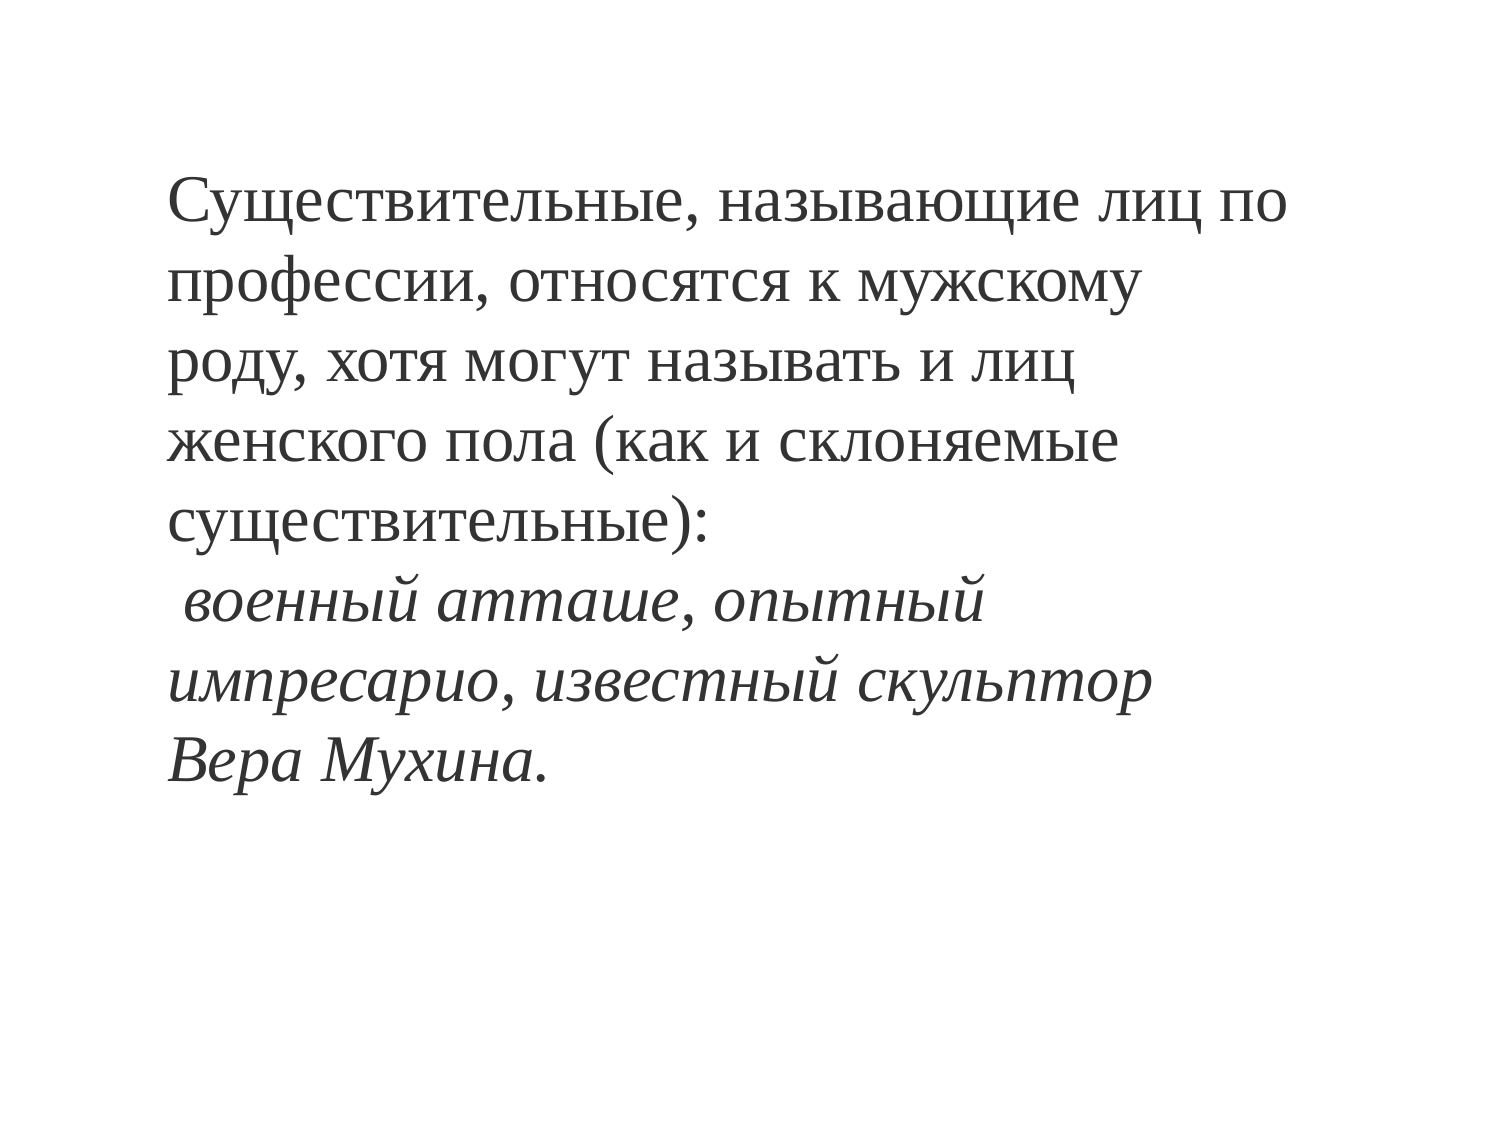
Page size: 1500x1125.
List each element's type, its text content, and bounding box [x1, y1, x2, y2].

text_box Существительные, называющие лиц по профессии, относятся к мужскому роду, хотя могут называть и лиц женского пола (как и склоняемые существительные): военный атташе, опытный импресарио, известный скульптор Вера Мухина. [152, 147, 1313, 802]
